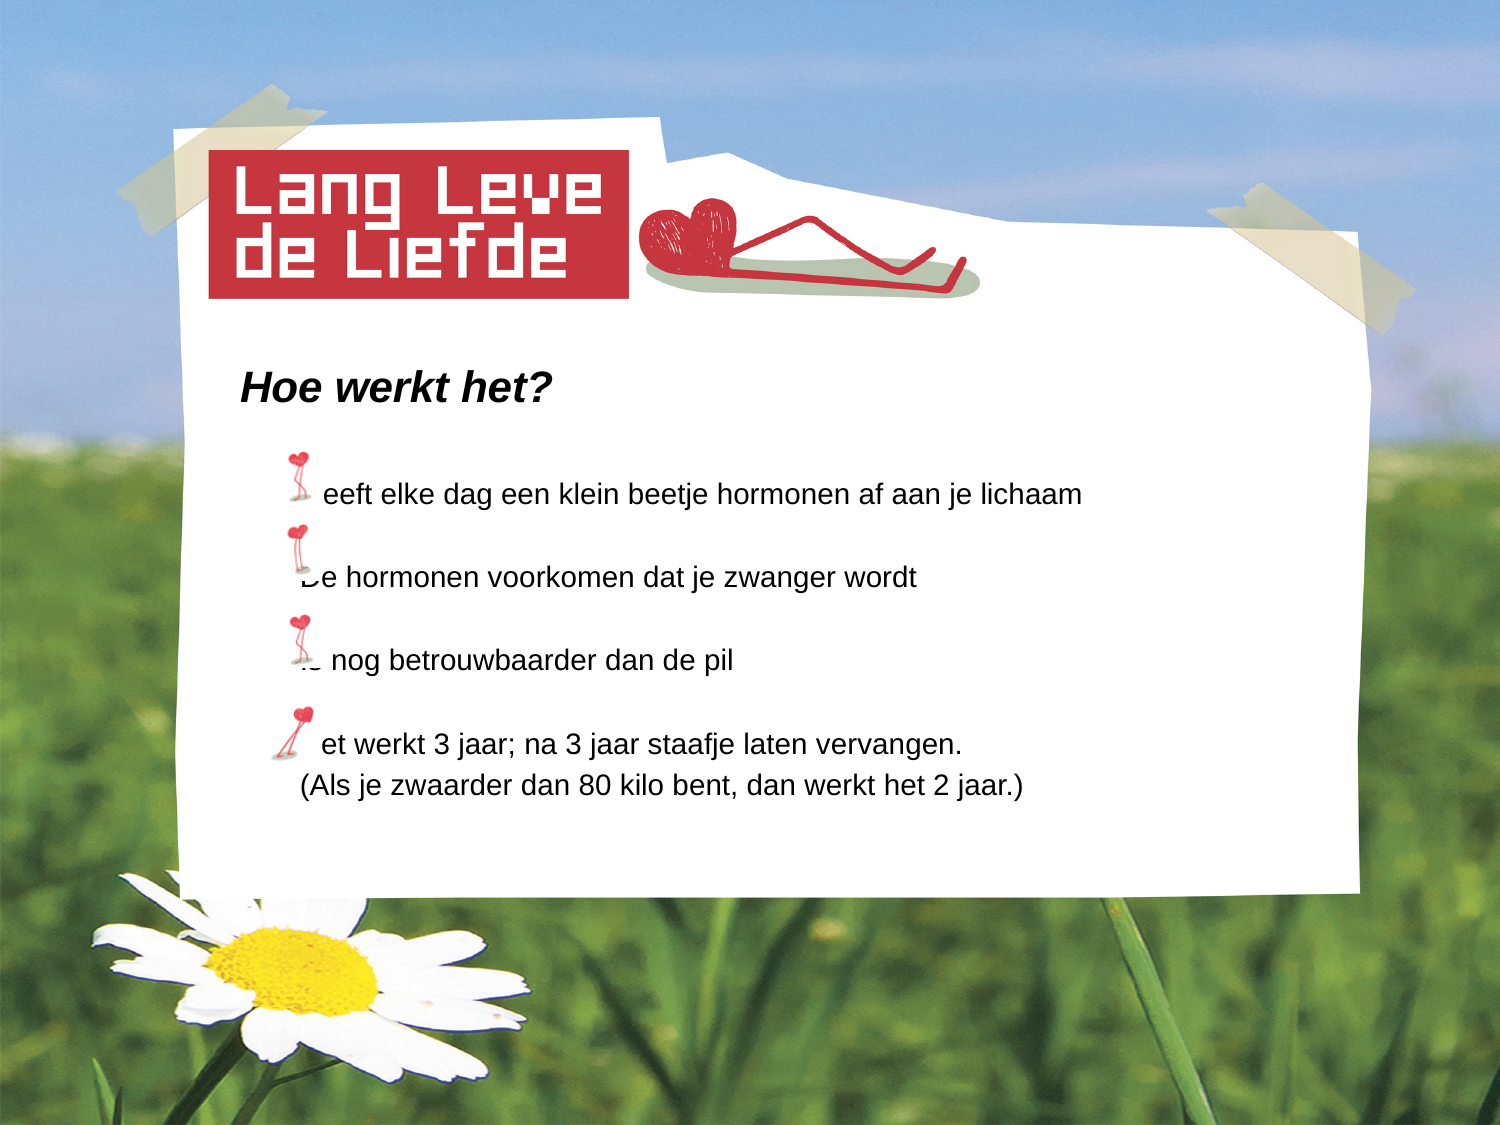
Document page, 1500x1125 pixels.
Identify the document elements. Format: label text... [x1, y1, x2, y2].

picture [0, 0, 1500, 1125]
list Hoe werkt het? Geeft elke dag een klein beetje hormonen af aan je lichaam De hormonen voorkomen dat je zwanger wordt Is nog betrouwbaarder dan de pil Het werkt 3 jaar; na 3 jaar staafje laten vervangen. (Als je zwaarder dan 80 kilo bent, dan werkt het 2 jaar.) [191, 350, 1325, 915]
